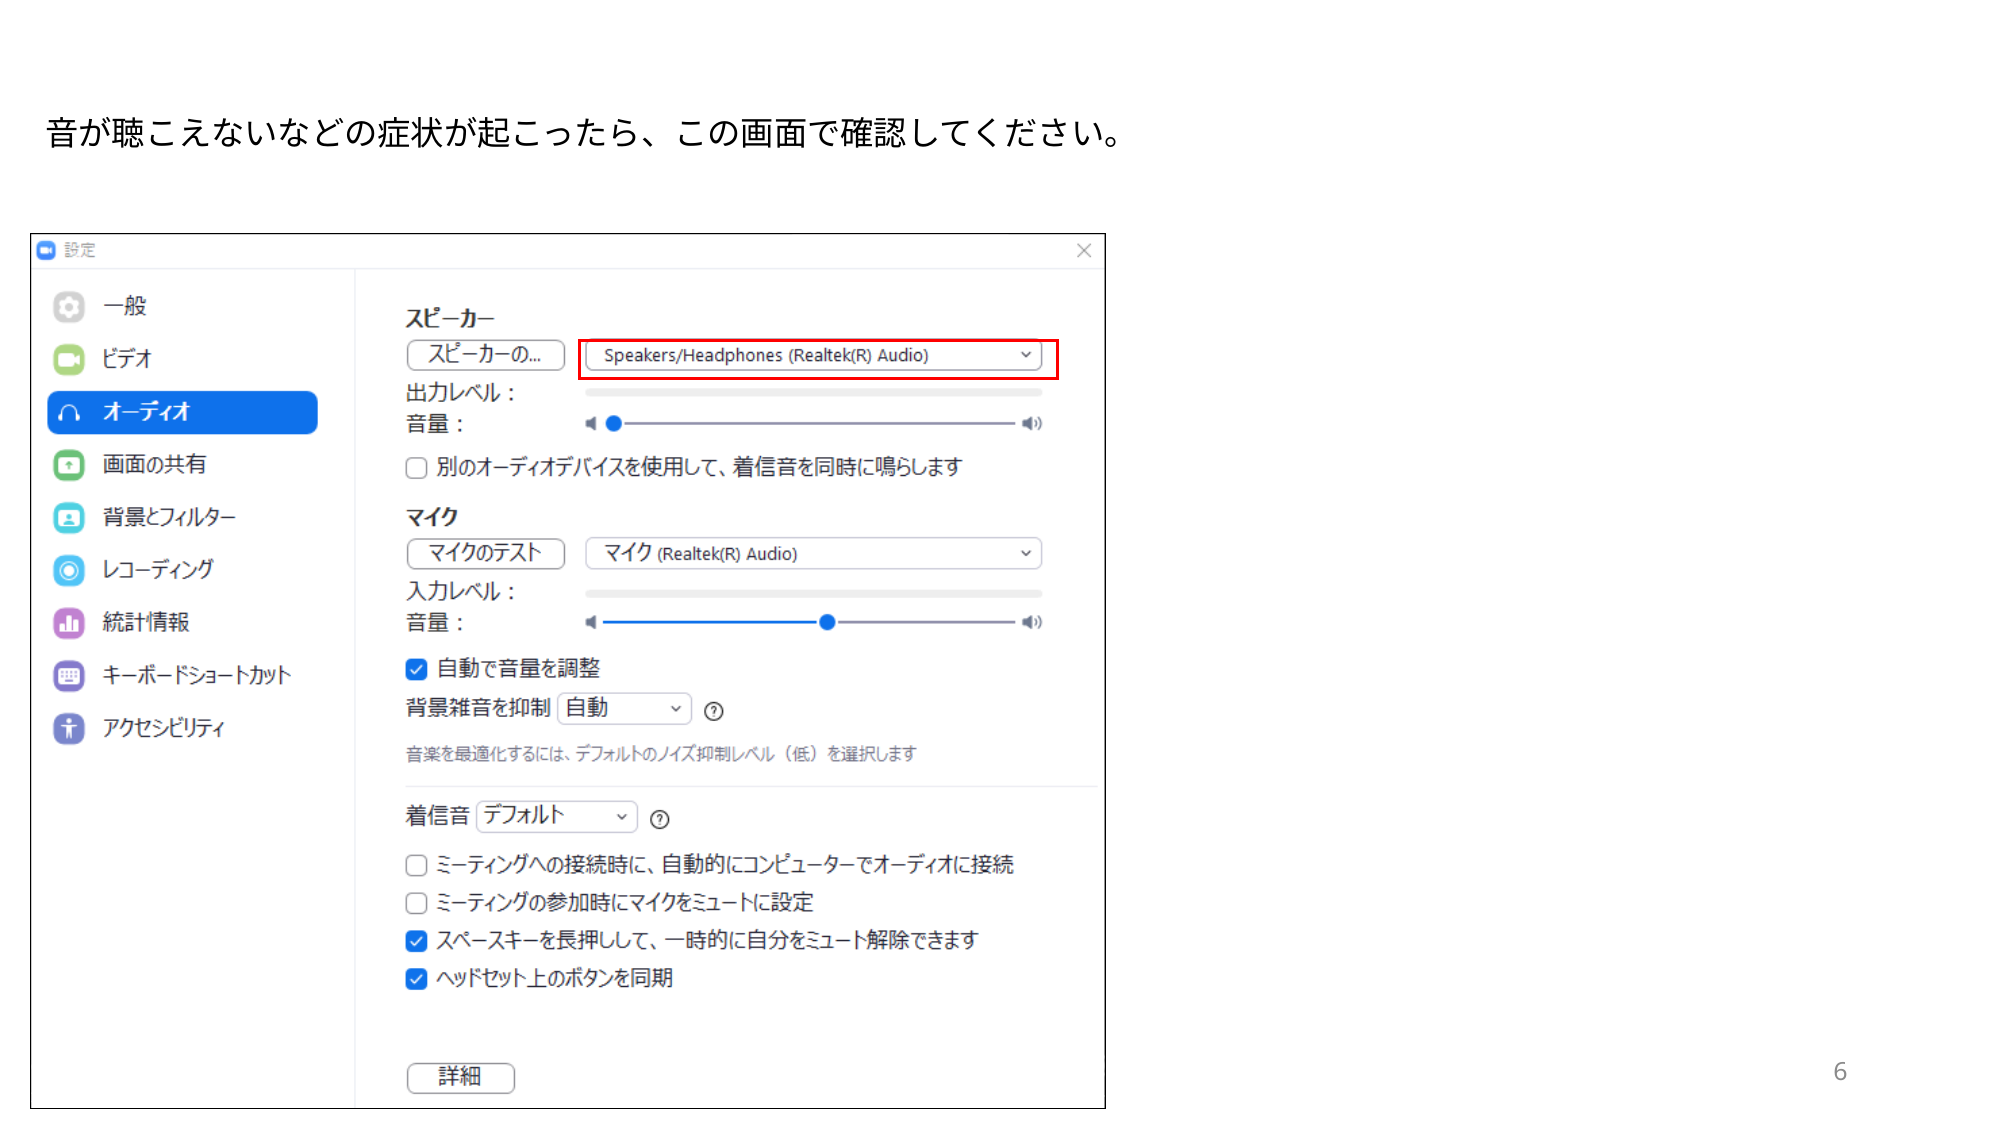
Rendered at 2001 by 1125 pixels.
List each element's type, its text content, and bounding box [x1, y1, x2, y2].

picture [30, 233, 1106, 1109]
slide_number 6 [1412, 1042, 1863, 1103]
text_box 音が聴こえないなどの症状が起こったら、この画面で確認してください。 [30, 104, 2000, 160]
